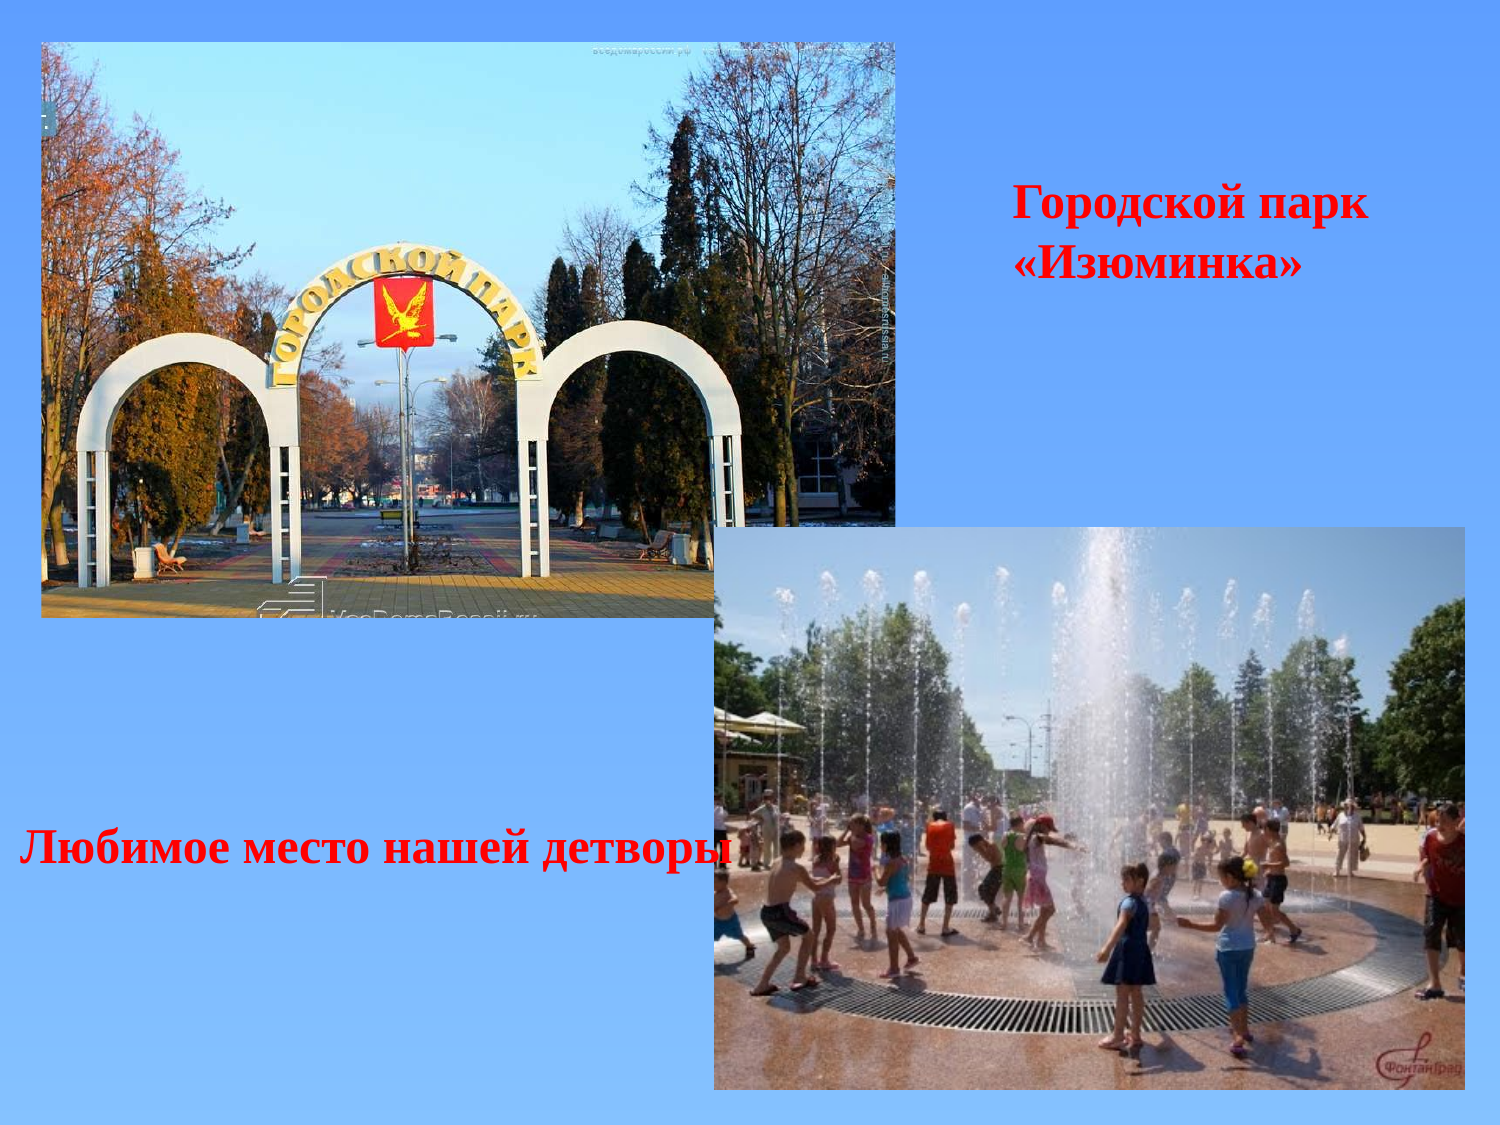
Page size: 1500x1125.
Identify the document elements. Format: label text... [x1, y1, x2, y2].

text_box Городской парк «Изюминка» [998, 160, 1424, 296]
text_box Любимое место нашей детворы [5, 805, 709, 881]
picture [41, 42, 1465, 1090]
